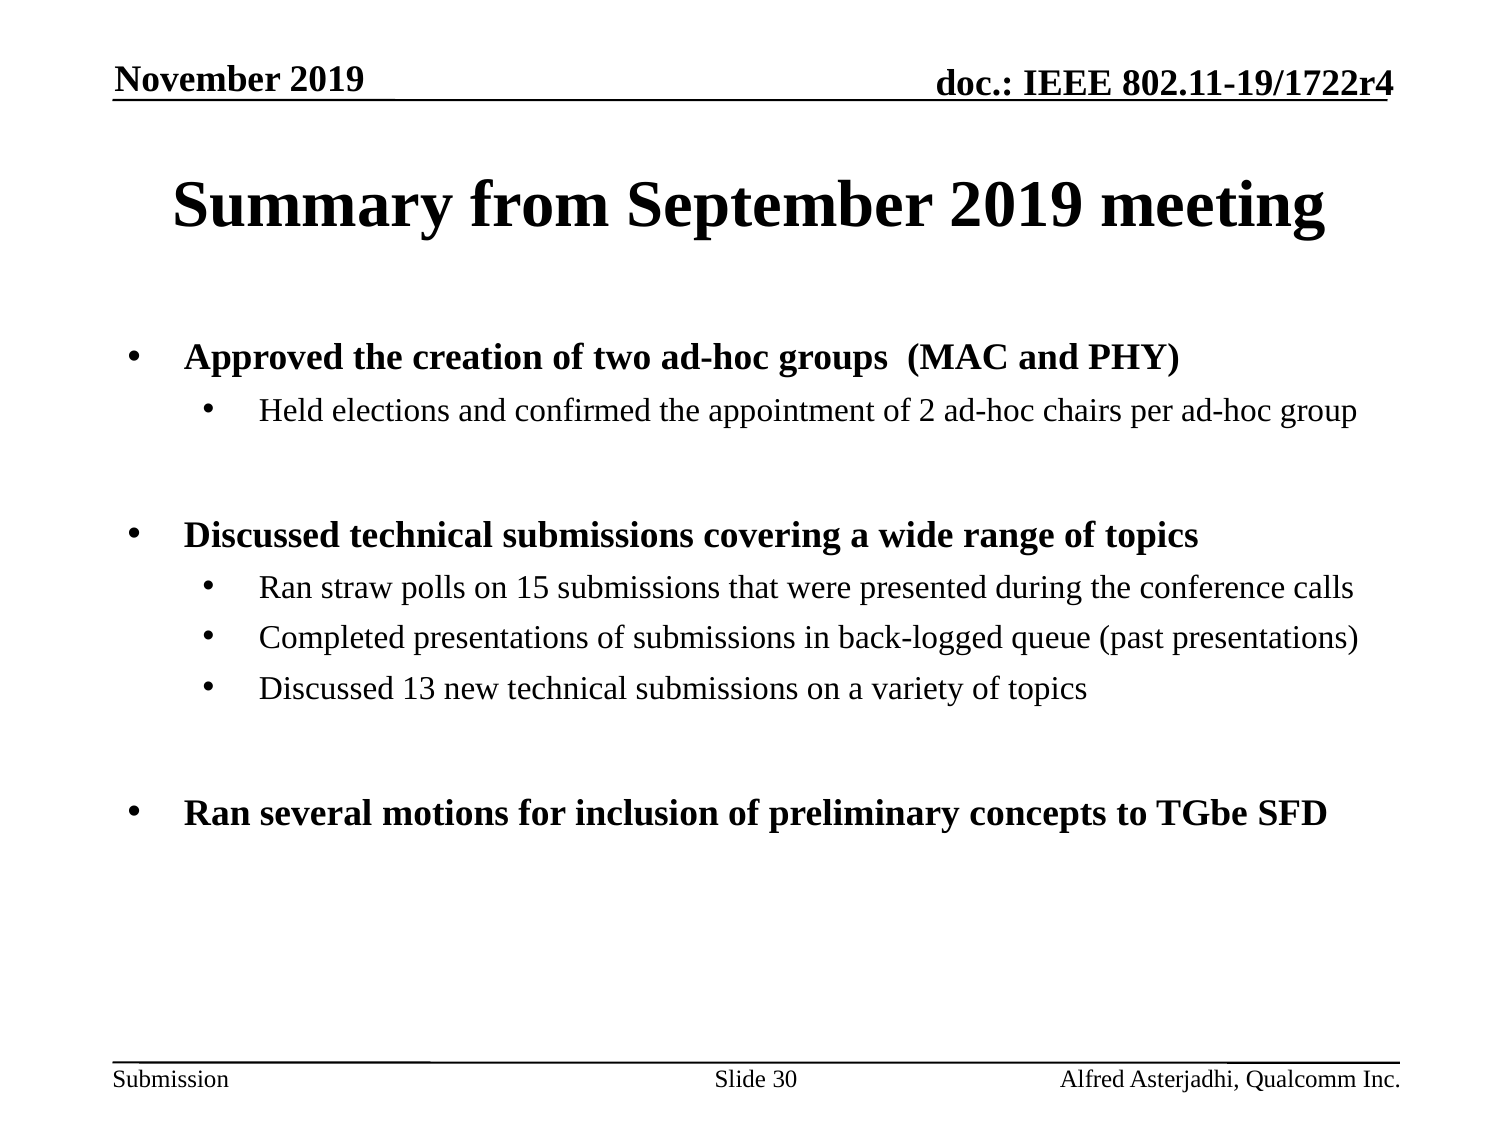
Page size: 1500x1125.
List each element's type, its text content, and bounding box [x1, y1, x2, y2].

list Approved the creation of two ad-hoc groups (MAC and PHY) Held elections and confirmed the appointment of 2 ad-hoc chairs per ad-hoc group Discussed technical submissions covering a wide range of topics Ran straw polls on 15 submissions that were presented during the conference calls Completed presentations of submissions in back-logged queue (past presentations) Discussed 13 new technical submissions on a variety of topics Ran several motions for inclusion of preliminary concepts to TGbe SFD [112, 324, 1388, 1000]
title Summary from September 2019 meeting [112, 112, 1388, 288]
slide_number Slide 30 [712, 1061, 800, 1123]
footer Alfred Asterjadhi, Qualcomm Inc. [878, 1061, 1402, 1093]
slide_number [114, 54, 423, 100]
